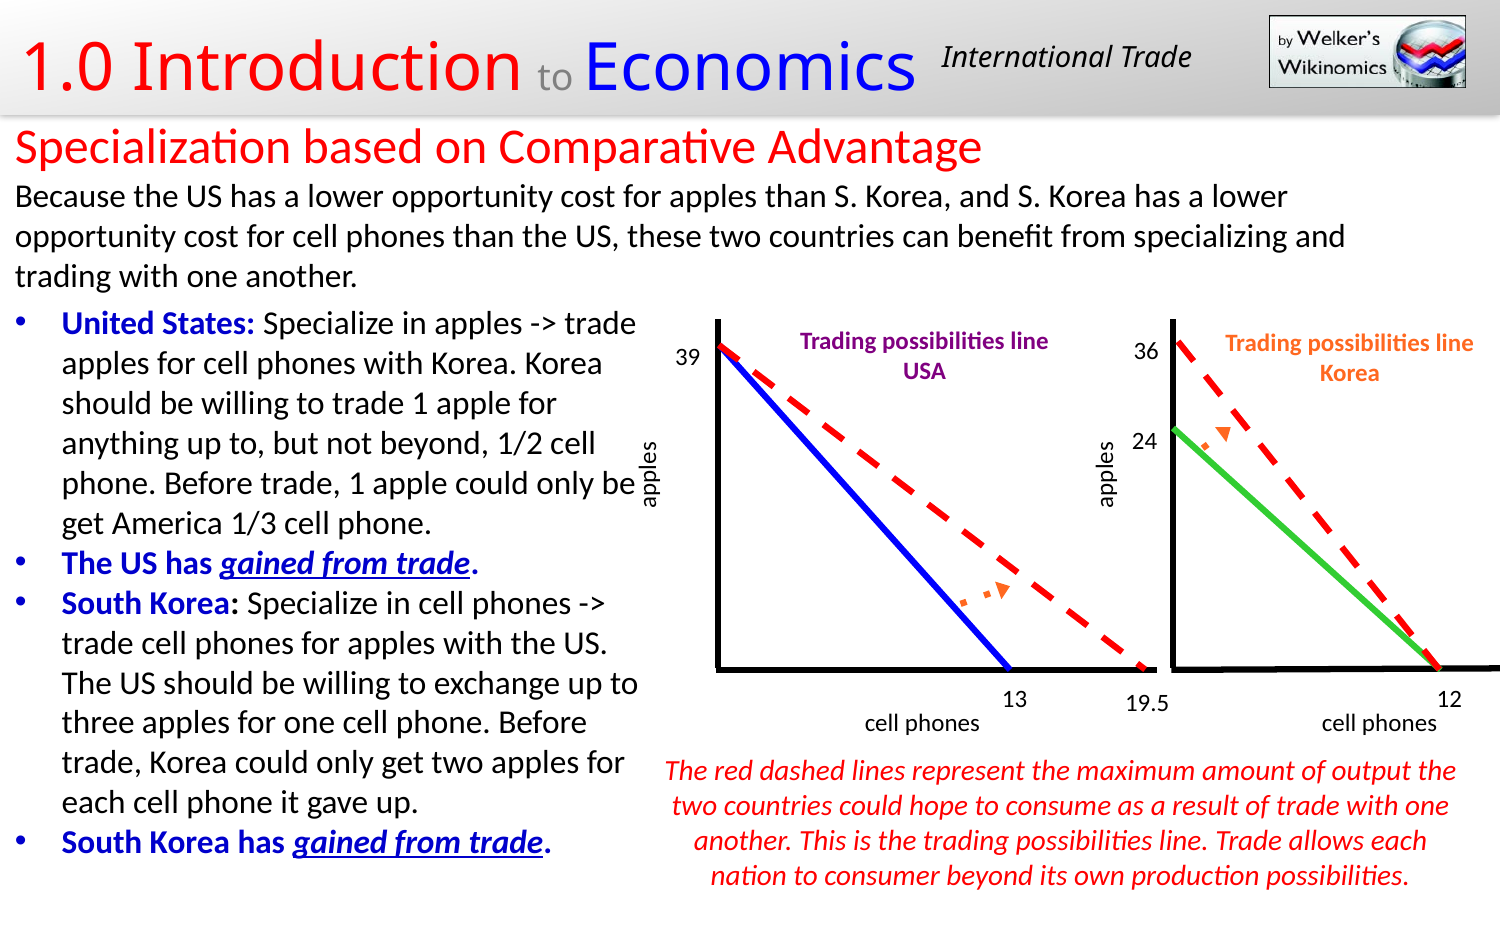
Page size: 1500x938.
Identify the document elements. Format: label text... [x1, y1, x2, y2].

picture [1269, 15, 1466, 88]
text_box International Trade [829, 30, 1313, 81]
text_box The red dashed lines represent the maximum amount of output the two countries could hope to consume as a result of trade with one another. This is the trading possibilities line. Trade allows each nation to consumer beyond its own production possibilities. [646, 754, 1475, 899]
text_box Specialization based on Comparative Advantage Because the US has a lower opportunity cost for apples than S. Korea, and S. Korea has a lower opportunity cost for cell phones than the US, these two countries can benefit from specializing and trading with one another. [0, 106, 1413, 302]
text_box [623, 317, 1500, 745]
text_box United States: Specialize in apples -> trade apples for cell phones with Korea. Korea should be willing to trade 1 apple for anything up to, but not beyond, 1/2 cell phone. Before trade, 1 apple could only be get America 1/3 cell phone. The US has gained from trade. South Korea: Specialize in cell phones -> trade cell phones for apples with the US. The US should be willing to exchange up to three apples for one cell phone. Before trade, Korea could only get two apples for each cell phone it gave up. South Korea has gained from trade. [0, 294, 677, 868]
